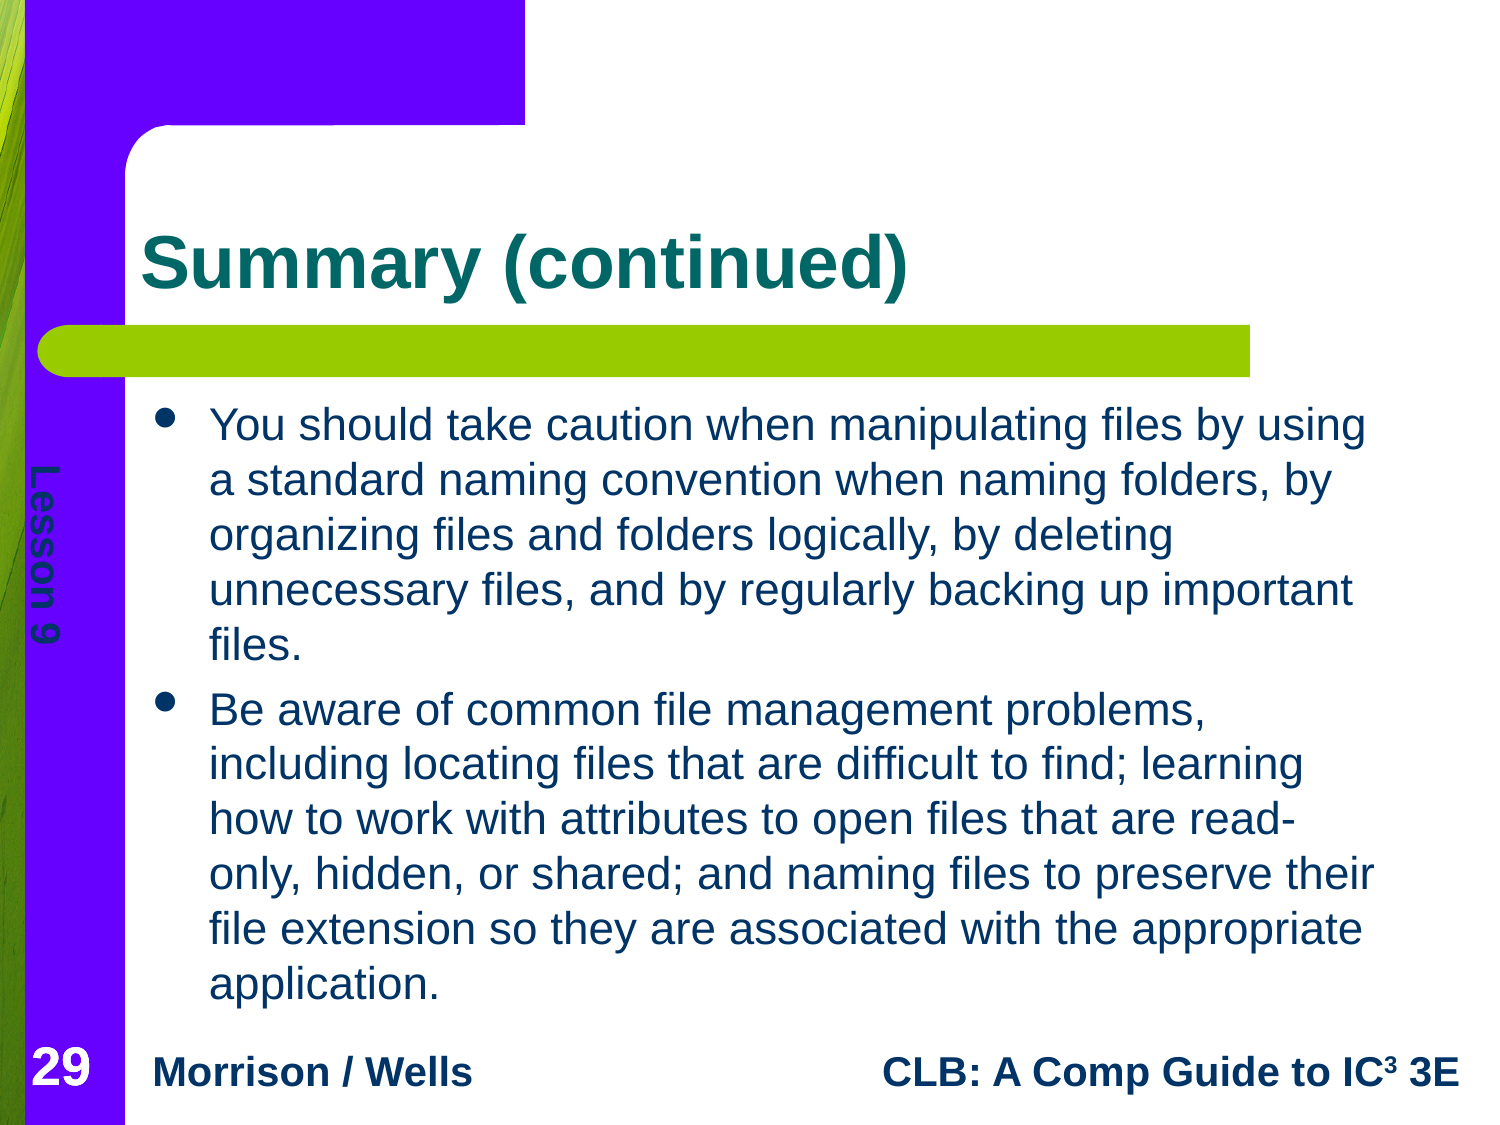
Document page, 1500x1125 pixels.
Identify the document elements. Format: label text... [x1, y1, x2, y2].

picture [0, 0, 25, 1125]
list You should take caution when manipulating files by using a standard naming convention when naming folders, by organizing files and folders logically, by deleting unnecessary files, and by regularly backing up important files. Be aware of common file management problems, including locating files that are difficult to find; learning how to work with attributes to open files that are read-only, hidden, or shared; and naming files to preserve their file extension so they are associated with the appropriate application. [137, 387, 1400, 999]
title Summary (continued) [124, 124, 1426, 313]
text_box 29 [13, 1023, 111, 1105]
